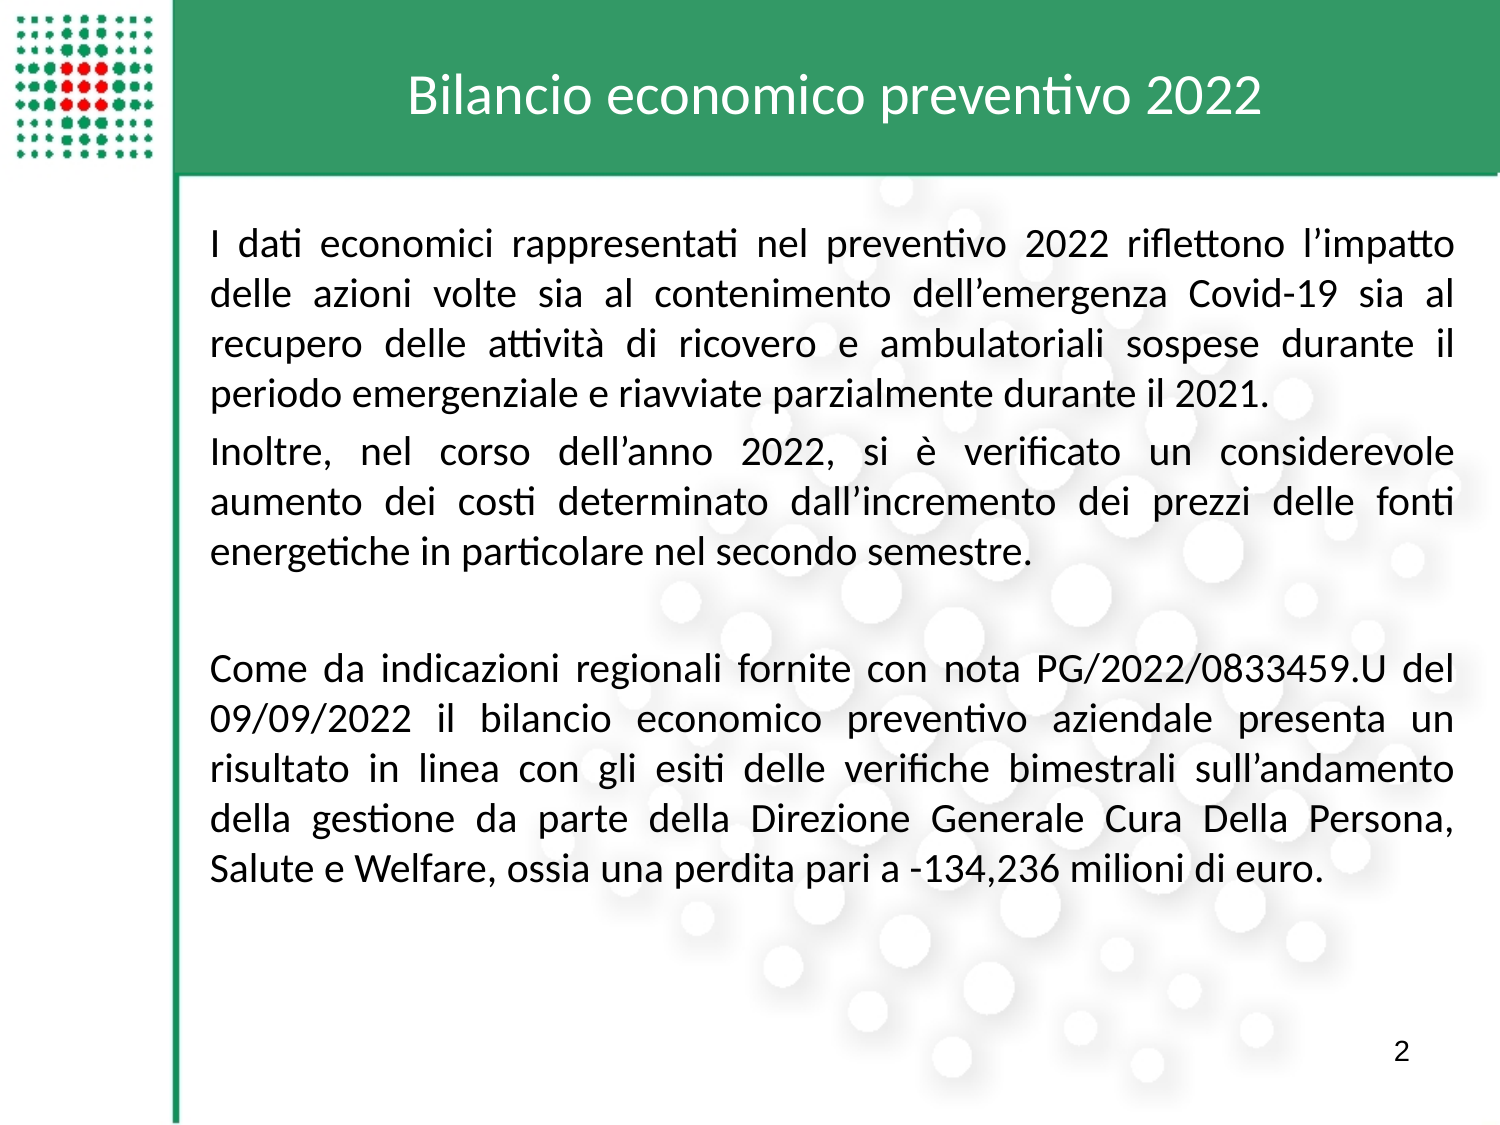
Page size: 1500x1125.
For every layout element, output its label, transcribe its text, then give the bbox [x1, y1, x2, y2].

list I dati economici rappresentati nel preventivo 2022 riflettono l’impatto delle azioni volte sia al contenimento dell’emergenza Covid-19 sia al recupero delle attività di ricovero e ambulatoriali sospese durante il periodo emergenziale e riavviate parzialmente durante il 2021. Inoltre, nel corso dell’anno 2022, si è verificato un considerevole aumento dei costi determinato dall’incremento dei prezzi delle fonti energetiche in particolare nel secondo semestre. Come da indicazioni regionali fornite con nota PG/2022/0833459.U del 09/09/2022 il bilancio economico preventivo aziendale presenta un risultato in linea con gli esiti delle verifiche bimestrali sull’andamento della gestione da parte della Direzione Generale Cura Della Persona, Salute e Welfare, ossia una perdita pari a -134,236 milioni di euro. [194, 208, 1471, 976]
picture [0, 0, 1500, 1125]
text_box Bilancio economico preventivo 2022 [171, 19, 1500, 163]
slide_number 2 [1074, 1024, 1426, 1103]
